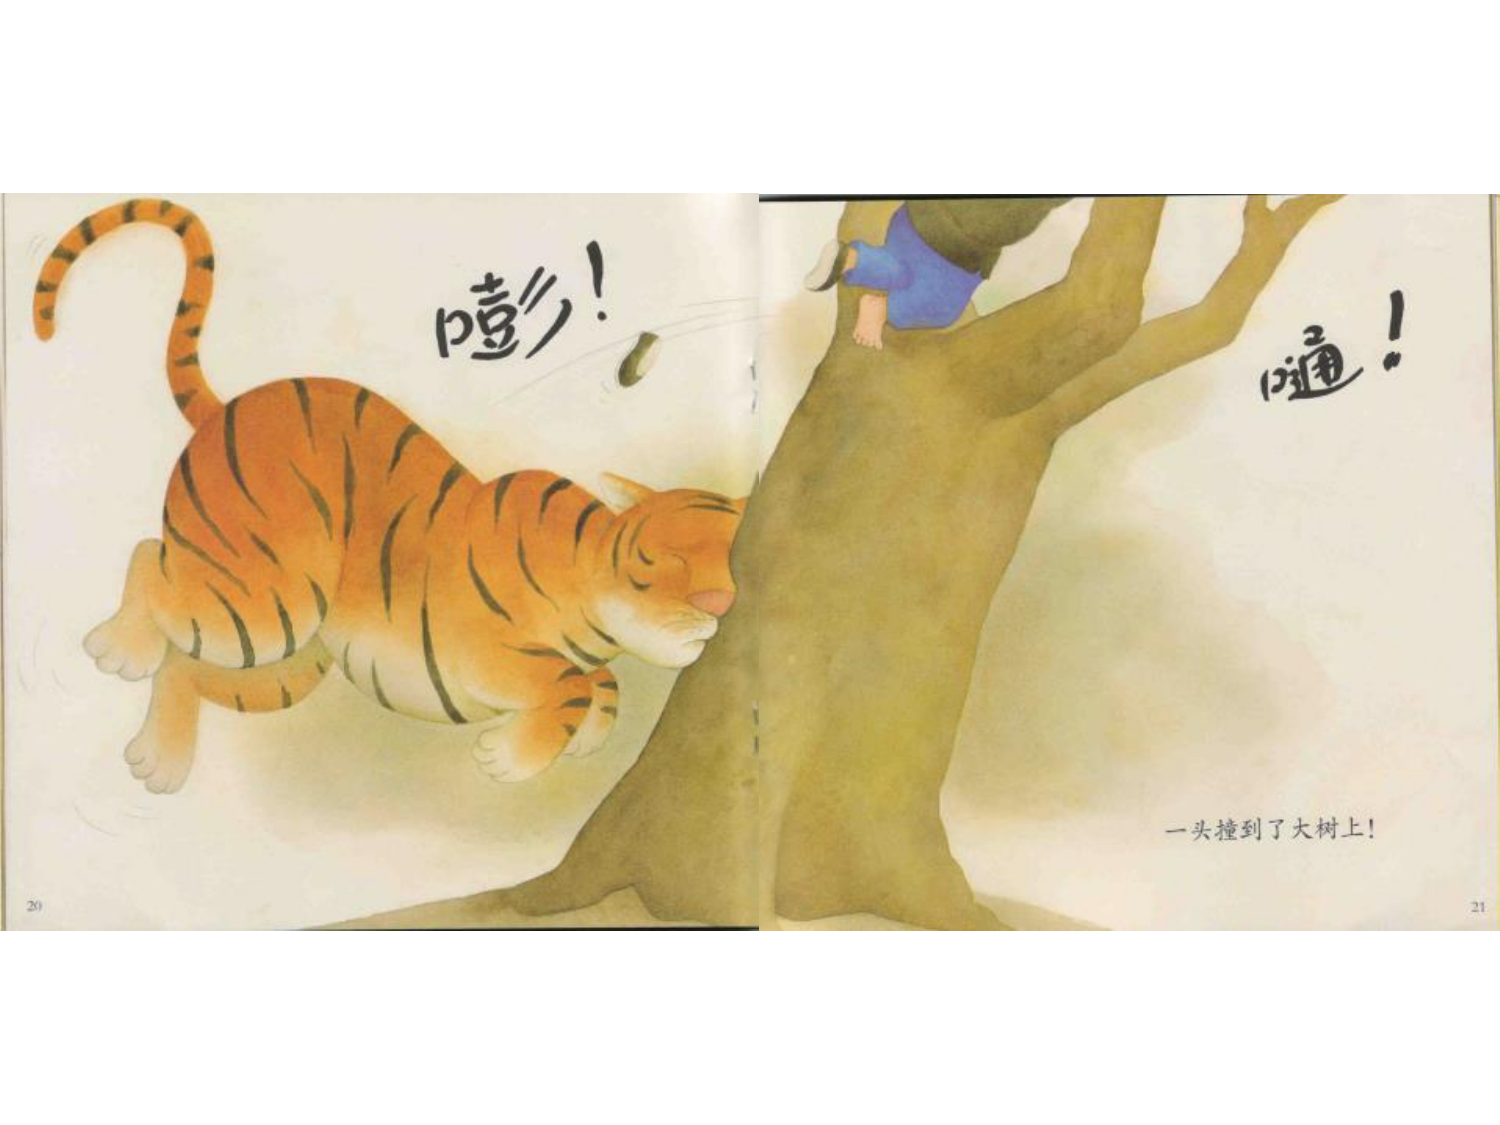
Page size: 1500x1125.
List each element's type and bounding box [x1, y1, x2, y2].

picture [0, 193, 1500, 931]
